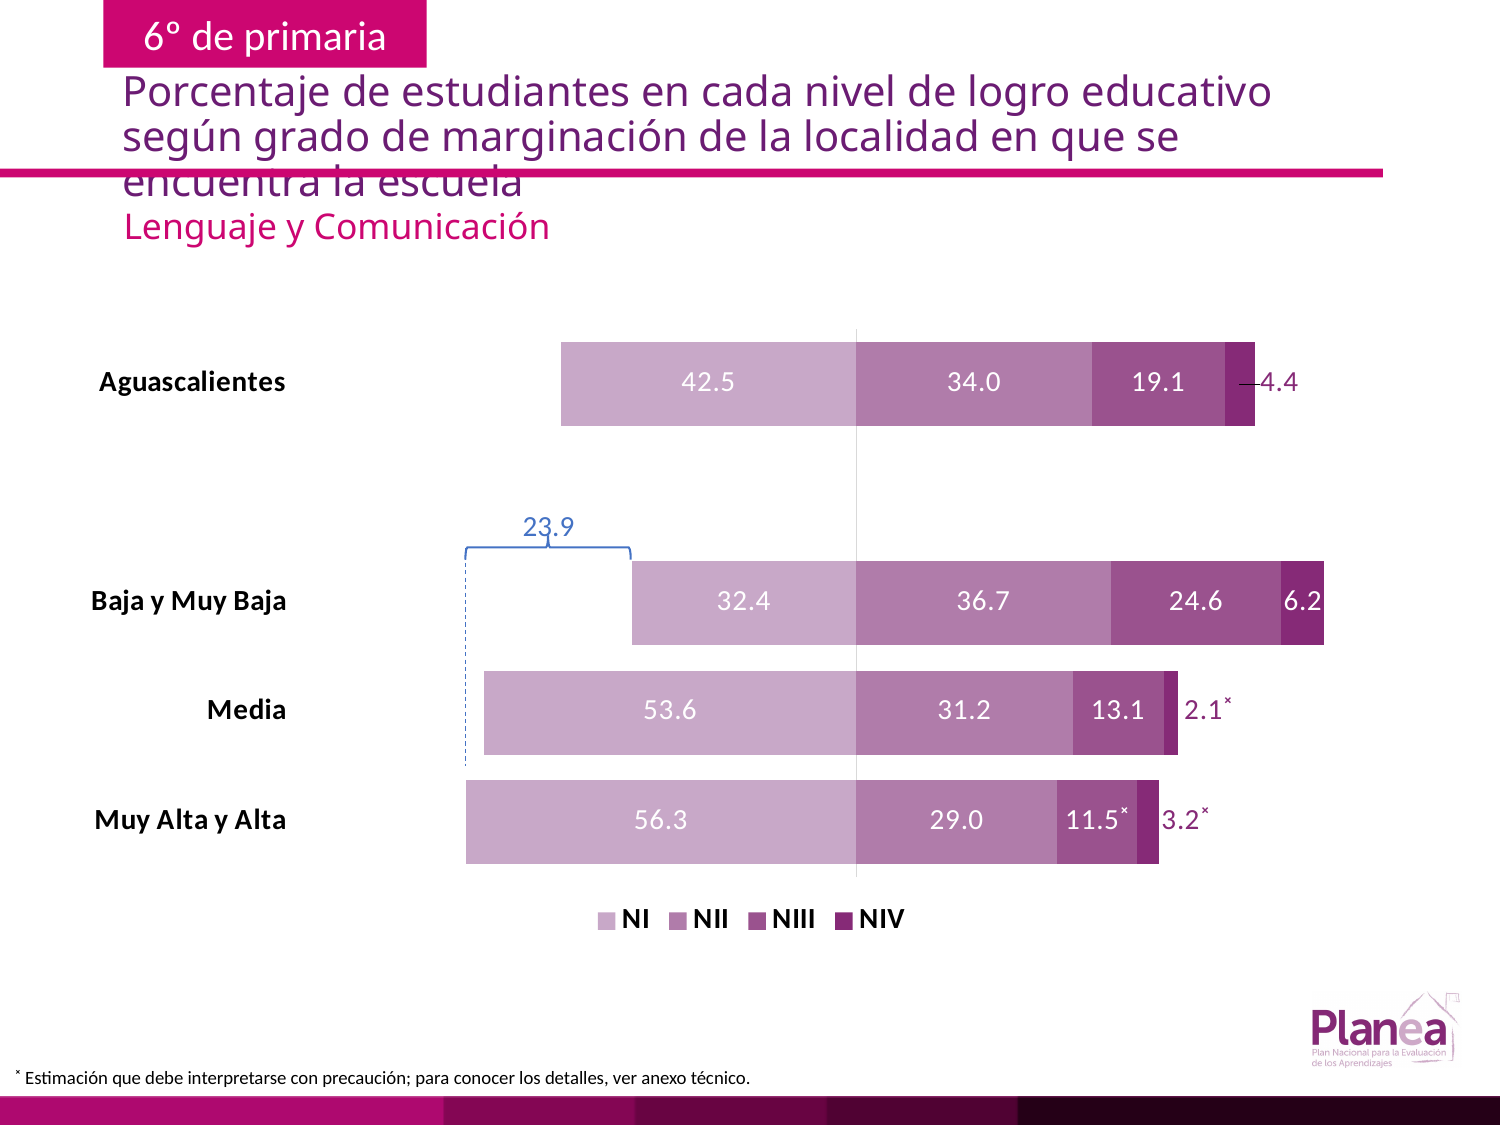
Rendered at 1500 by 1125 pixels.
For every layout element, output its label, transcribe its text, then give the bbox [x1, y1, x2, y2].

picture [0, 1096, 1500, 1125]
picture [1312, 991, 1462, 1068]
text_box ˟ Estimación que debe interpretarse con precaución; para conocer los detalles, ver anexo técnico. [0, 1058, 834, 1096]
text_box [0, 168, 1384, 178]
list Lenguaje y Comunicación [108, 196, 1403, 304]
title Porcentaje de estudiantes en cada nivel de logro educativo según grado de marginación de la localidad en que se encuentra la escuela [107, 62, 1402, 201]
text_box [63, 317, 1439, 943]
